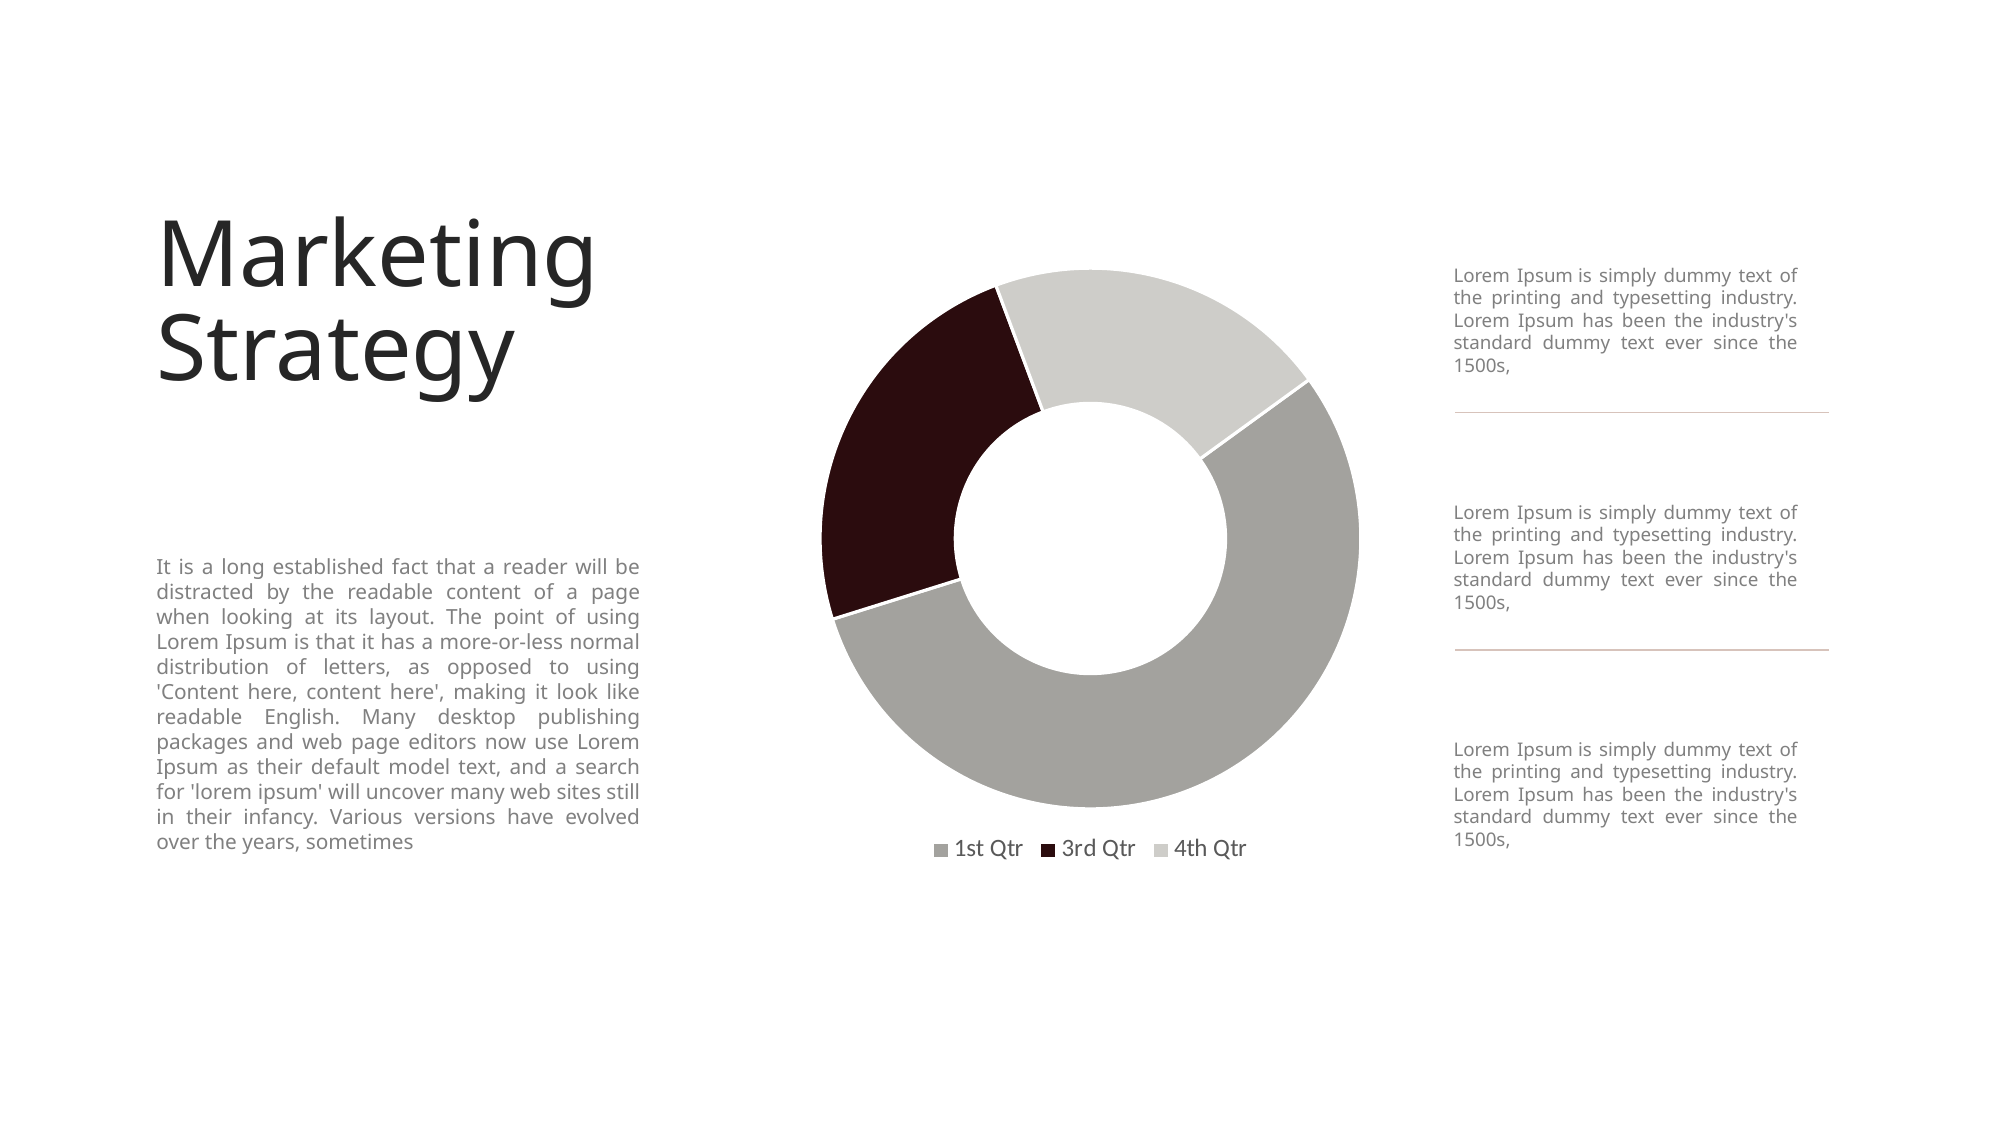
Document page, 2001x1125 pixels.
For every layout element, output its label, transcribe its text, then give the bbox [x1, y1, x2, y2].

text_box Lorem Ipsum is simply dummy text of the printing and typesetting industry. Lorem Ipsum has been the industry's standard dummy text ever since the 1500s, [1551, 255, 1812, 384]
text_box Marketing [141, 180, 1027, 274]
text_box It is a long established fact that a reader will be distracted by the readable content of a page when looking at its layout. The point of using Lorem Ipsum is that it has a more-or-less normal distribution of letters, as opposed to using 'Content here, content here', making it look like readable English. Many desktop publishing packages and web page editors now use Lorem Ipsum as their default model text, and a search for 'lorem ipsum' will uncover many web sites still in their infancy. Various versions have evolved over the years, sometimes [141, 546, 630, 861]
text_box Lorem Ipsum is simply dummy text of the printing and typesetting industry. Lorem Ipsum has been the industry's standard dummy text ever since the 1500s, [1551, 493, 1812, 621]
chart [630, 255, 1551, 869]
text_box Lorem Ipsum is simply dummy text of the printing and typesetting industry. Lorem Ipsum has been the industry's standard dummy text ever since the 1500s, [1551, 730, 1812, 858]
text_box Strategy [141, 274, 630, 414]
